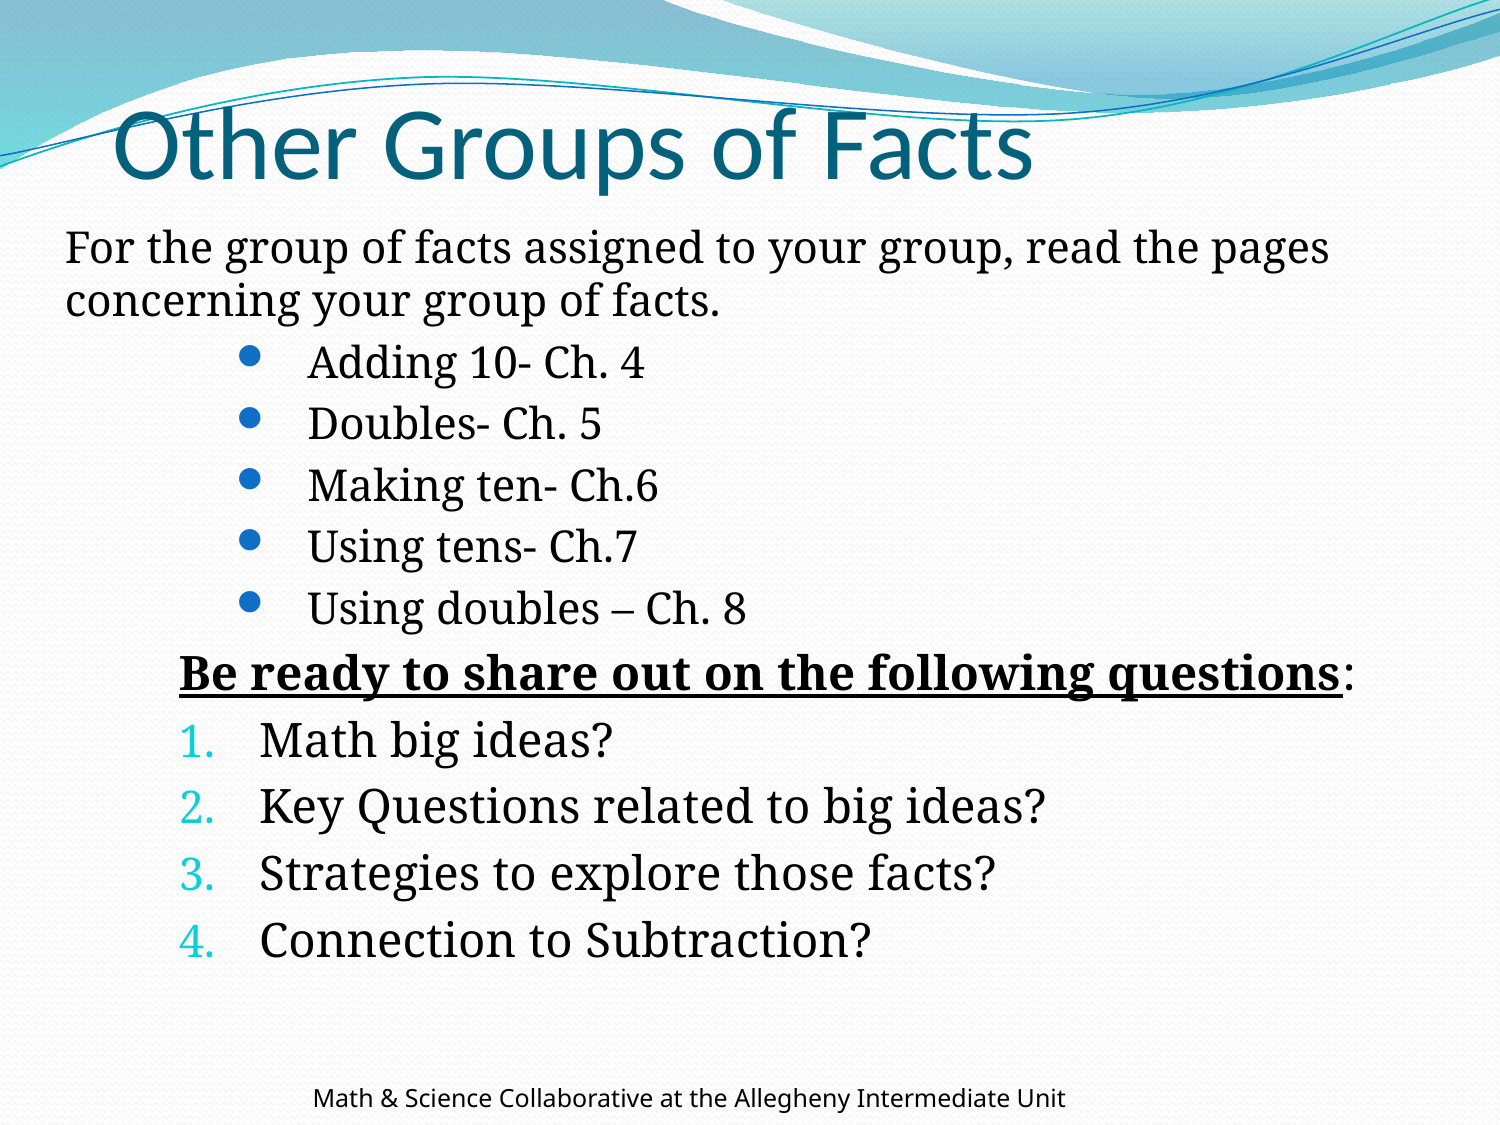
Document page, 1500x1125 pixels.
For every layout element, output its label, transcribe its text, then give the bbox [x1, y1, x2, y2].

list For the group of facts assigned to your group, read the pages concerning your group of facts. Adding 10- Ch. 4 Doubles- Ch. 5 Making ten- Ch.6 Using tens- Ch.7 Using doubles – Ch. 8 Be ready to share out on the following questions: Math big ideas? Key Questions related to big ideas? Strategies to explore those facts? Connection to Subtraction? [50, 212, 1375, 1038]
footer Math & Science Collaborative at the Allegheny Intermediate Unit [312, 1037, 1375, 1113]
title Other Groups of Facts [112, 0, 1240, 200]
